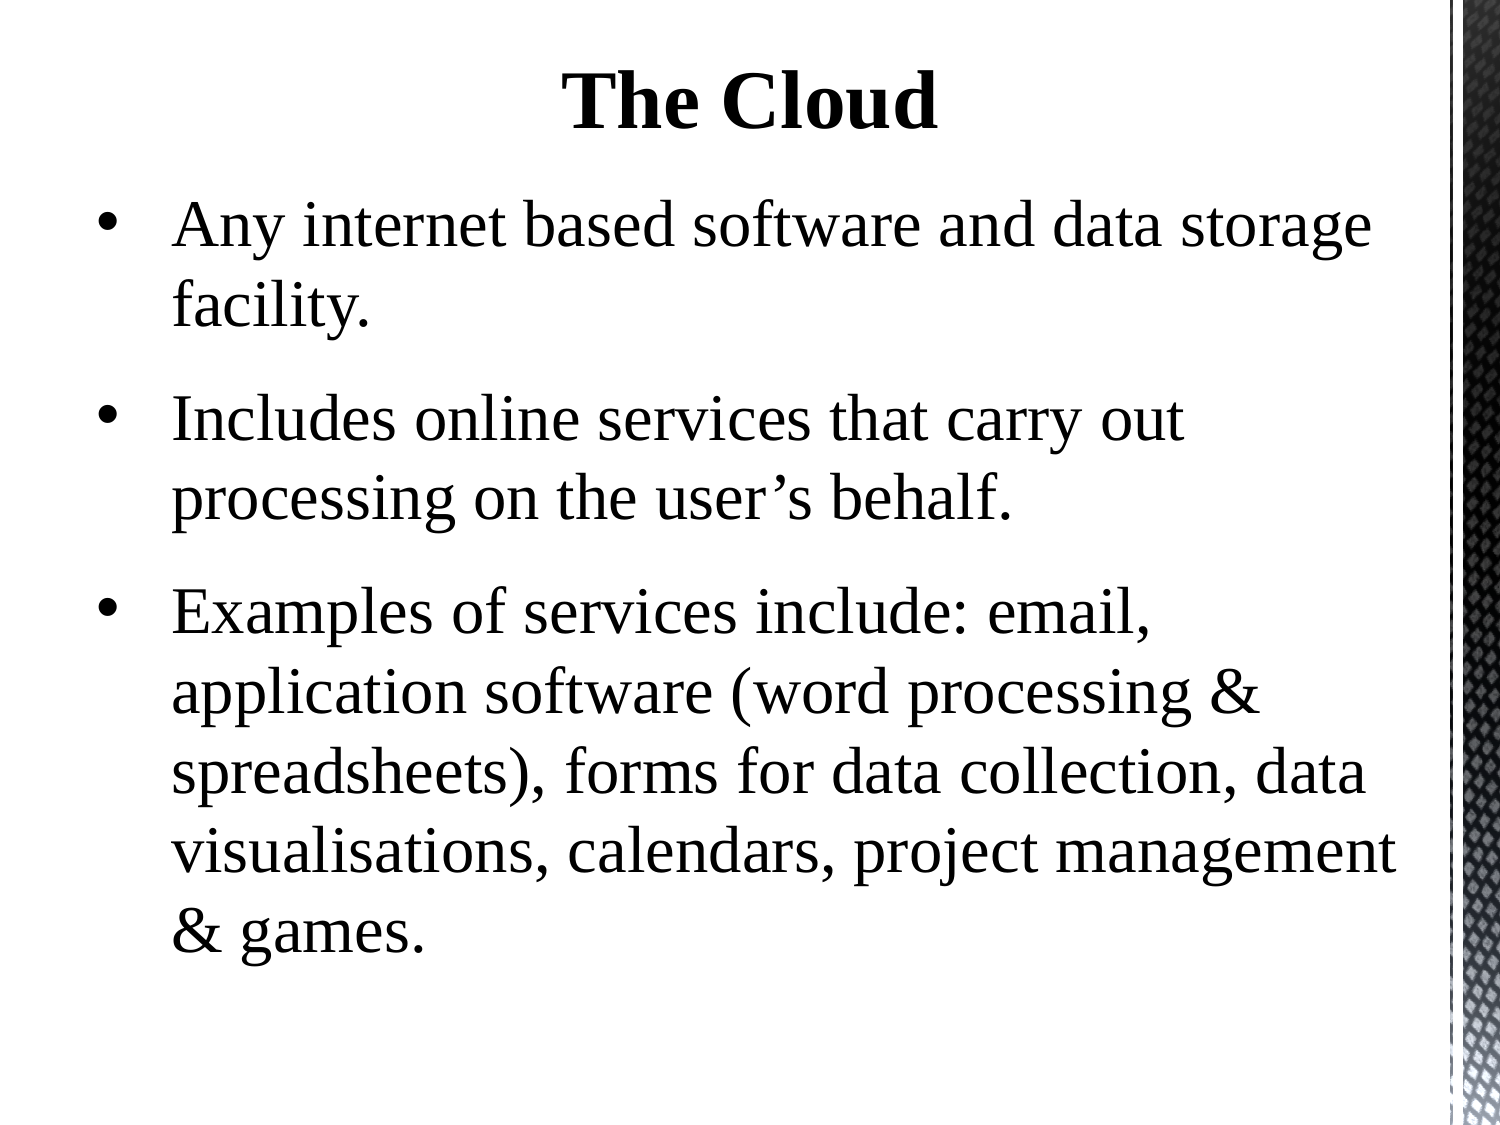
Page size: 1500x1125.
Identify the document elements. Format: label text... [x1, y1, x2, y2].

text_box The Cloud [99, 37, 1400, 153]
picture [1447, 0, 1500, 1125]
text_box Any internet based software and data storage facility. Includes online services that carry out processing on the user’s behalf. Examples of services include: email, application software (word processing & spreadsheets), forms for data collection, data visualisations, calendars, project management & games. [81, 172, 1419, 974]
